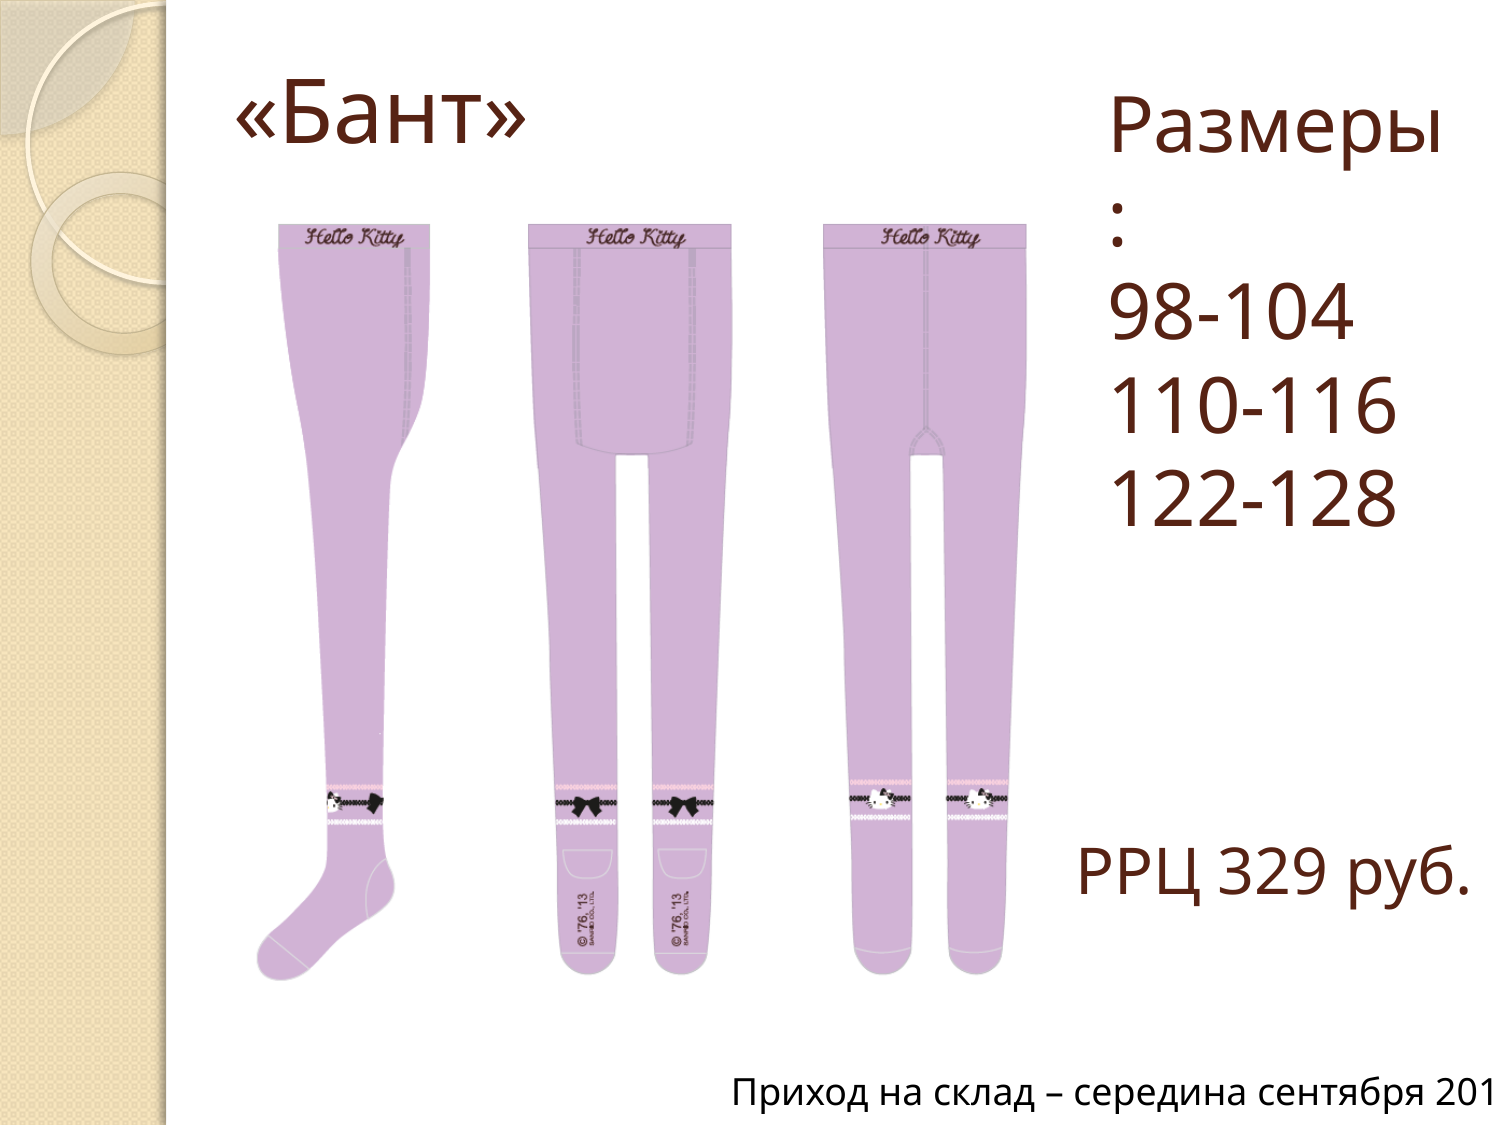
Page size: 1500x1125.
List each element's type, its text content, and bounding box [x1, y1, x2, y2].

text_box Размеры: 98-104 110-116 122-128 [1092, 66, 1471, 551]
picture [218, 195, 1061, 1012]
text_box Приход на склад – середина сентября 2013 [716, 1060, 1500, 1121]
text_box «Бант» [218, 42, 1158, 173]
text_box РРЦ 329 руб. [1068, 822, 1492, 917]
